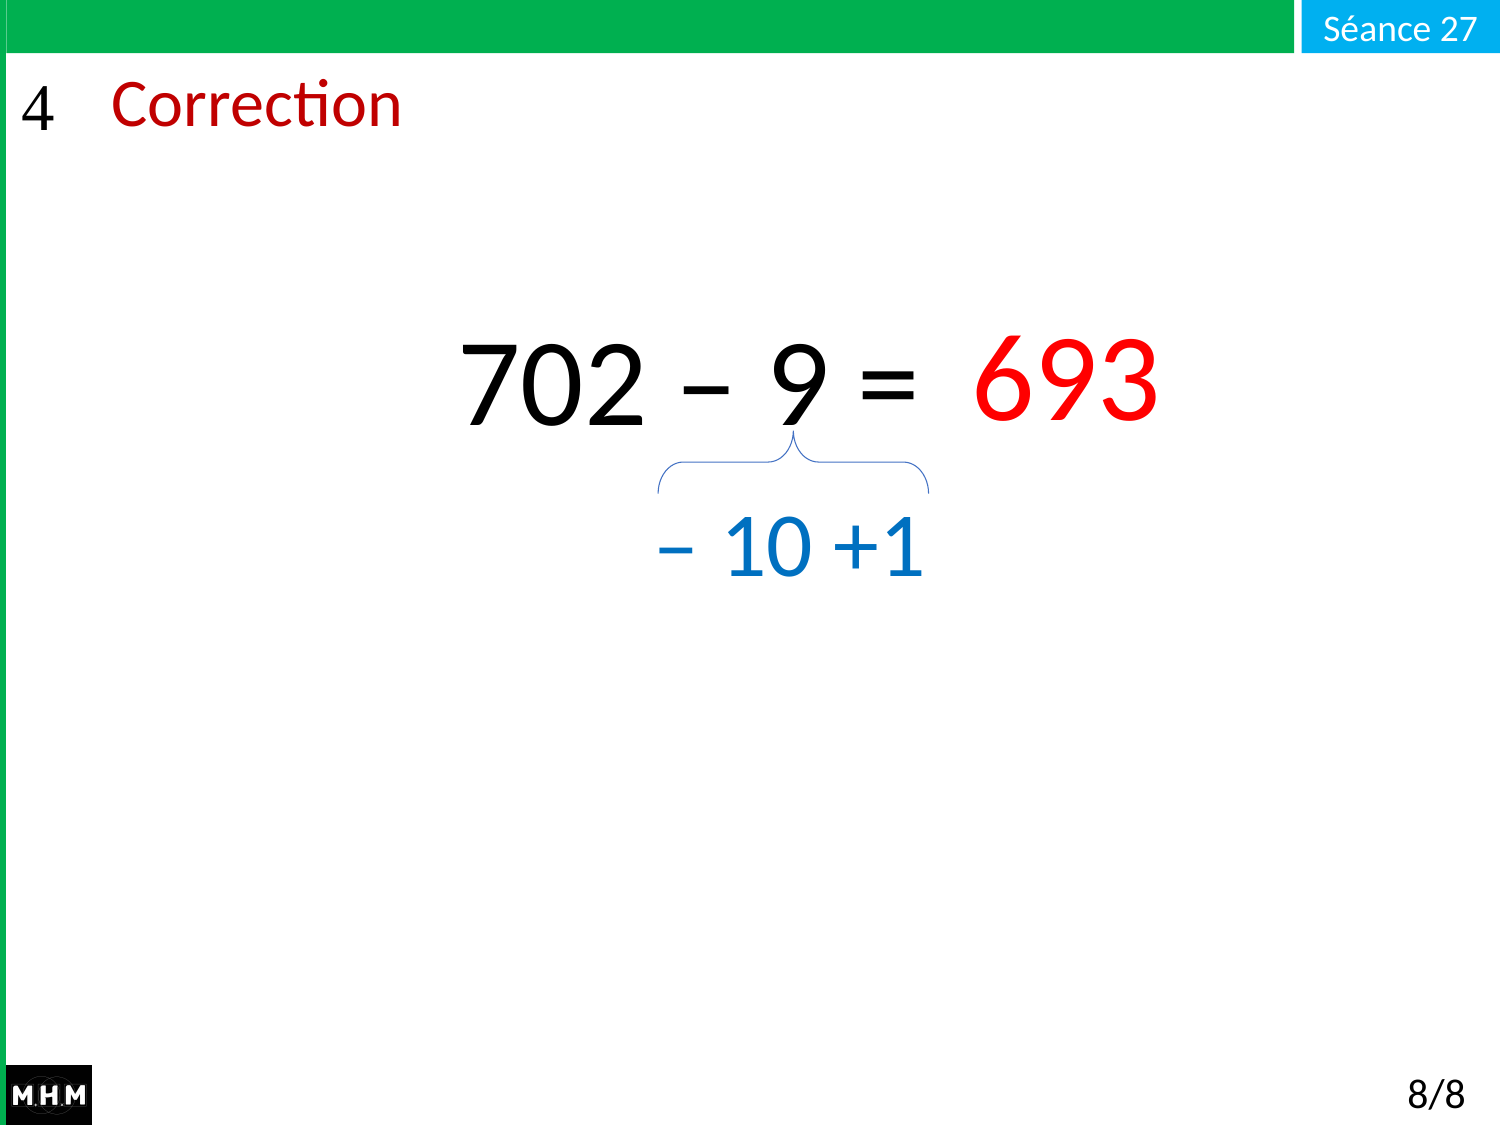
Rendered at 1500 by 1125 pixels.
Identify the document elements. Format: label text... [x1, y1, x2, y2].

text_box [657, 430, 930, 494]
text_box 702 – 9 = [442, 292, 1243, 458]
title Correction [96, 60, 1391, 150]
text_box – 10 +1 [638, 476, 1439, 602]
list 8/8 [1373, 1064, 1500, 1125]
picture [6, 1065, 92, 1125]
text_box 693 [935, 288, 1197, 454]
